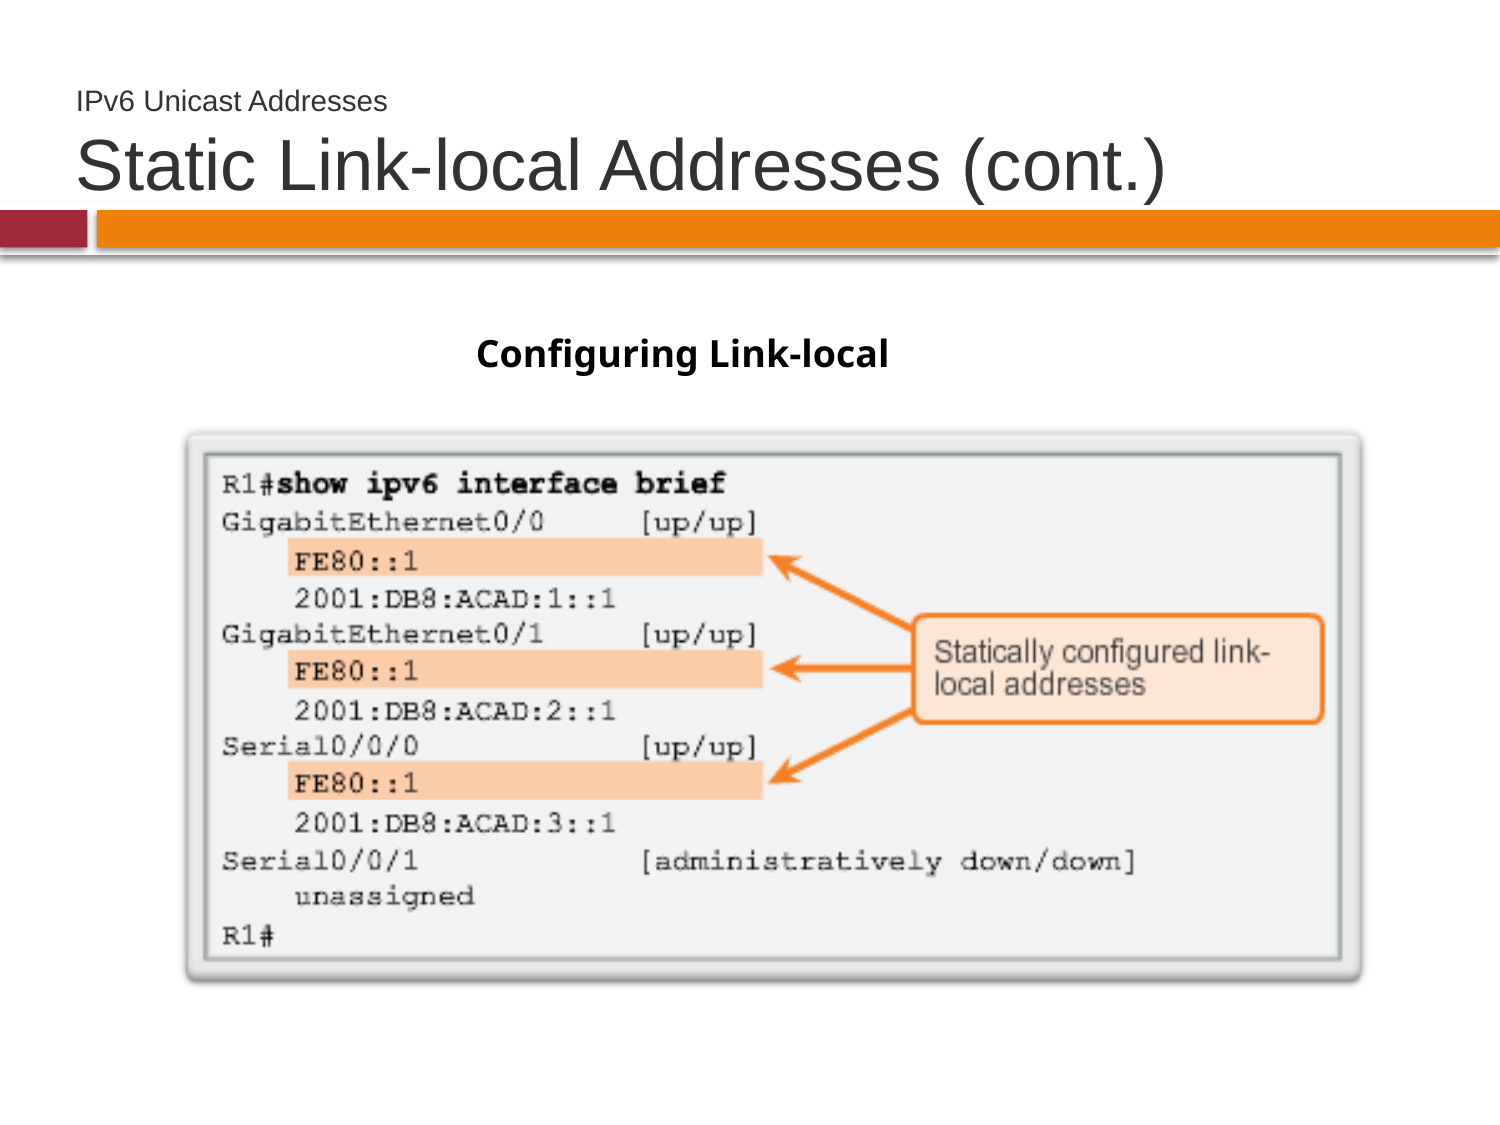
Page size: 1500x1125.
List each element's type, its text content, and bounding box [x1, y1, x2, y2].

picture [154, 398, 1373, 1010]
text_box Configuring Link-local [461, 322, 1067, 383]
title IPv6 Unicast Addresses Static Link-local Addresses (cont.) [61, 74, 1500, 213]
